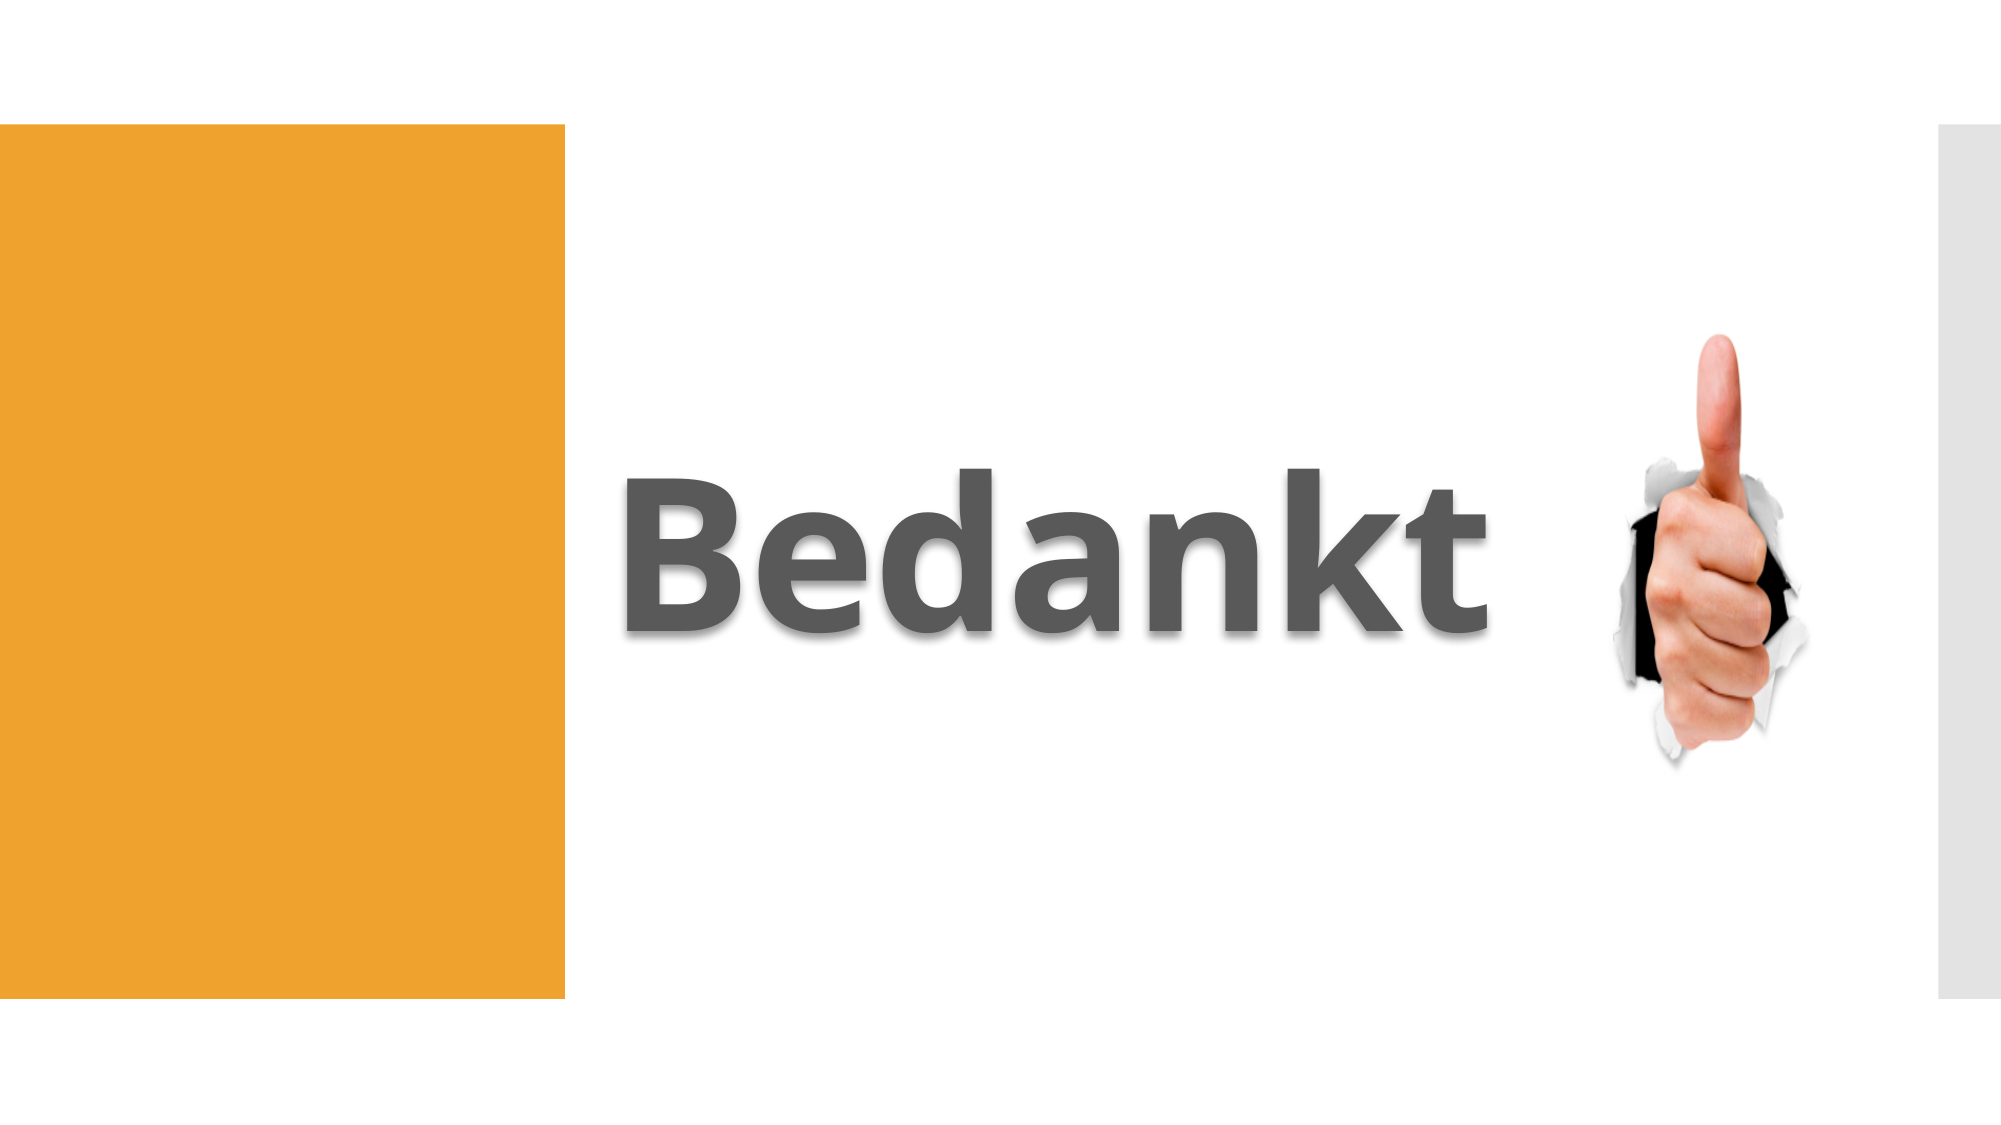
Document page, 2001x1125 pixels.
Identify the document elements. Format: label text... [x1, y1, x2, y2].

title Bedankt [593, 427, 1529, 686]
picture [1529, 267, 1894, 846]
